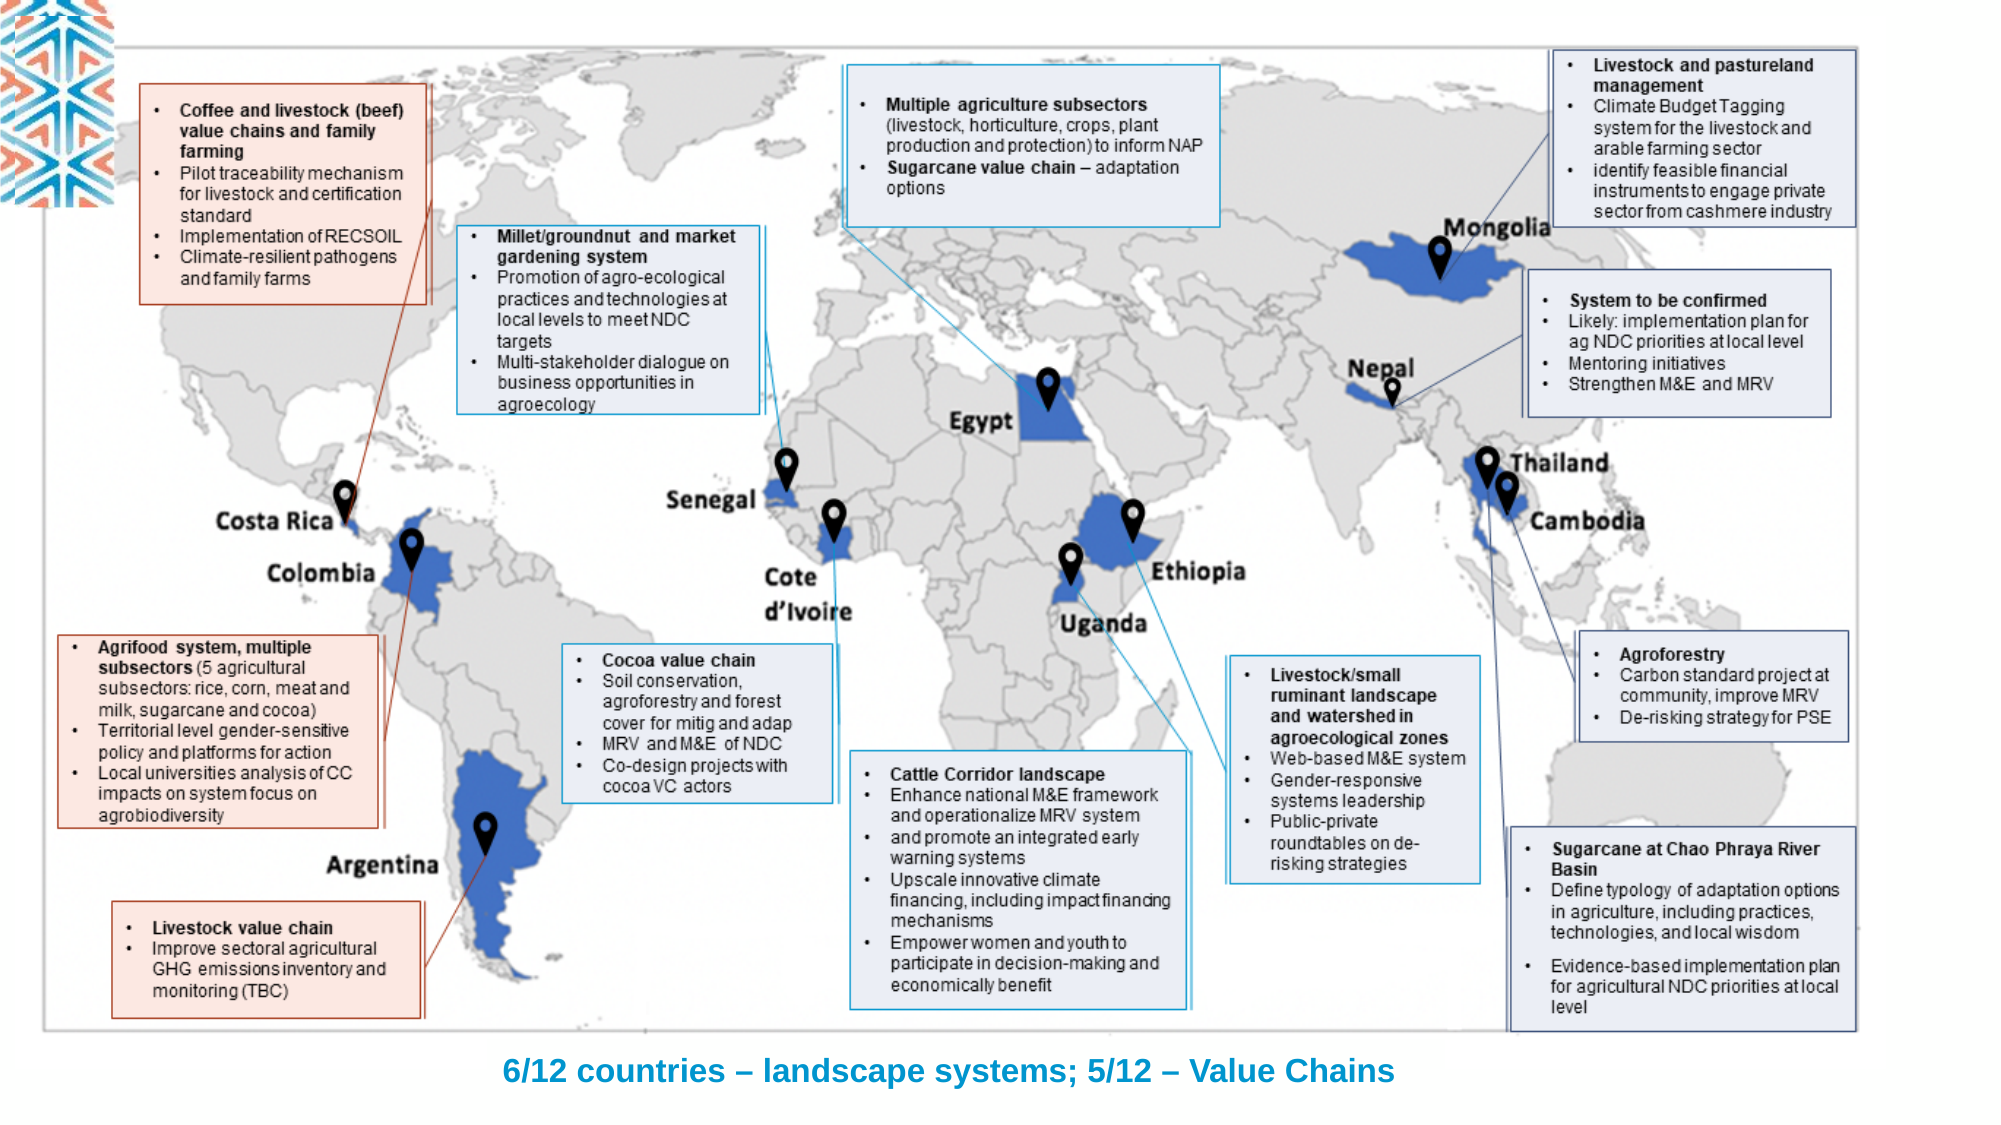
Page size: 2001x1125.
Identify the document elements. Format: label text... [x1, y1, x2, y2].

picture [1, 0, 1886, 1069]
text_box 6/12 countries – landscape systems; 5/12 – Value Chains [487, 1069, 1445, 1099]
